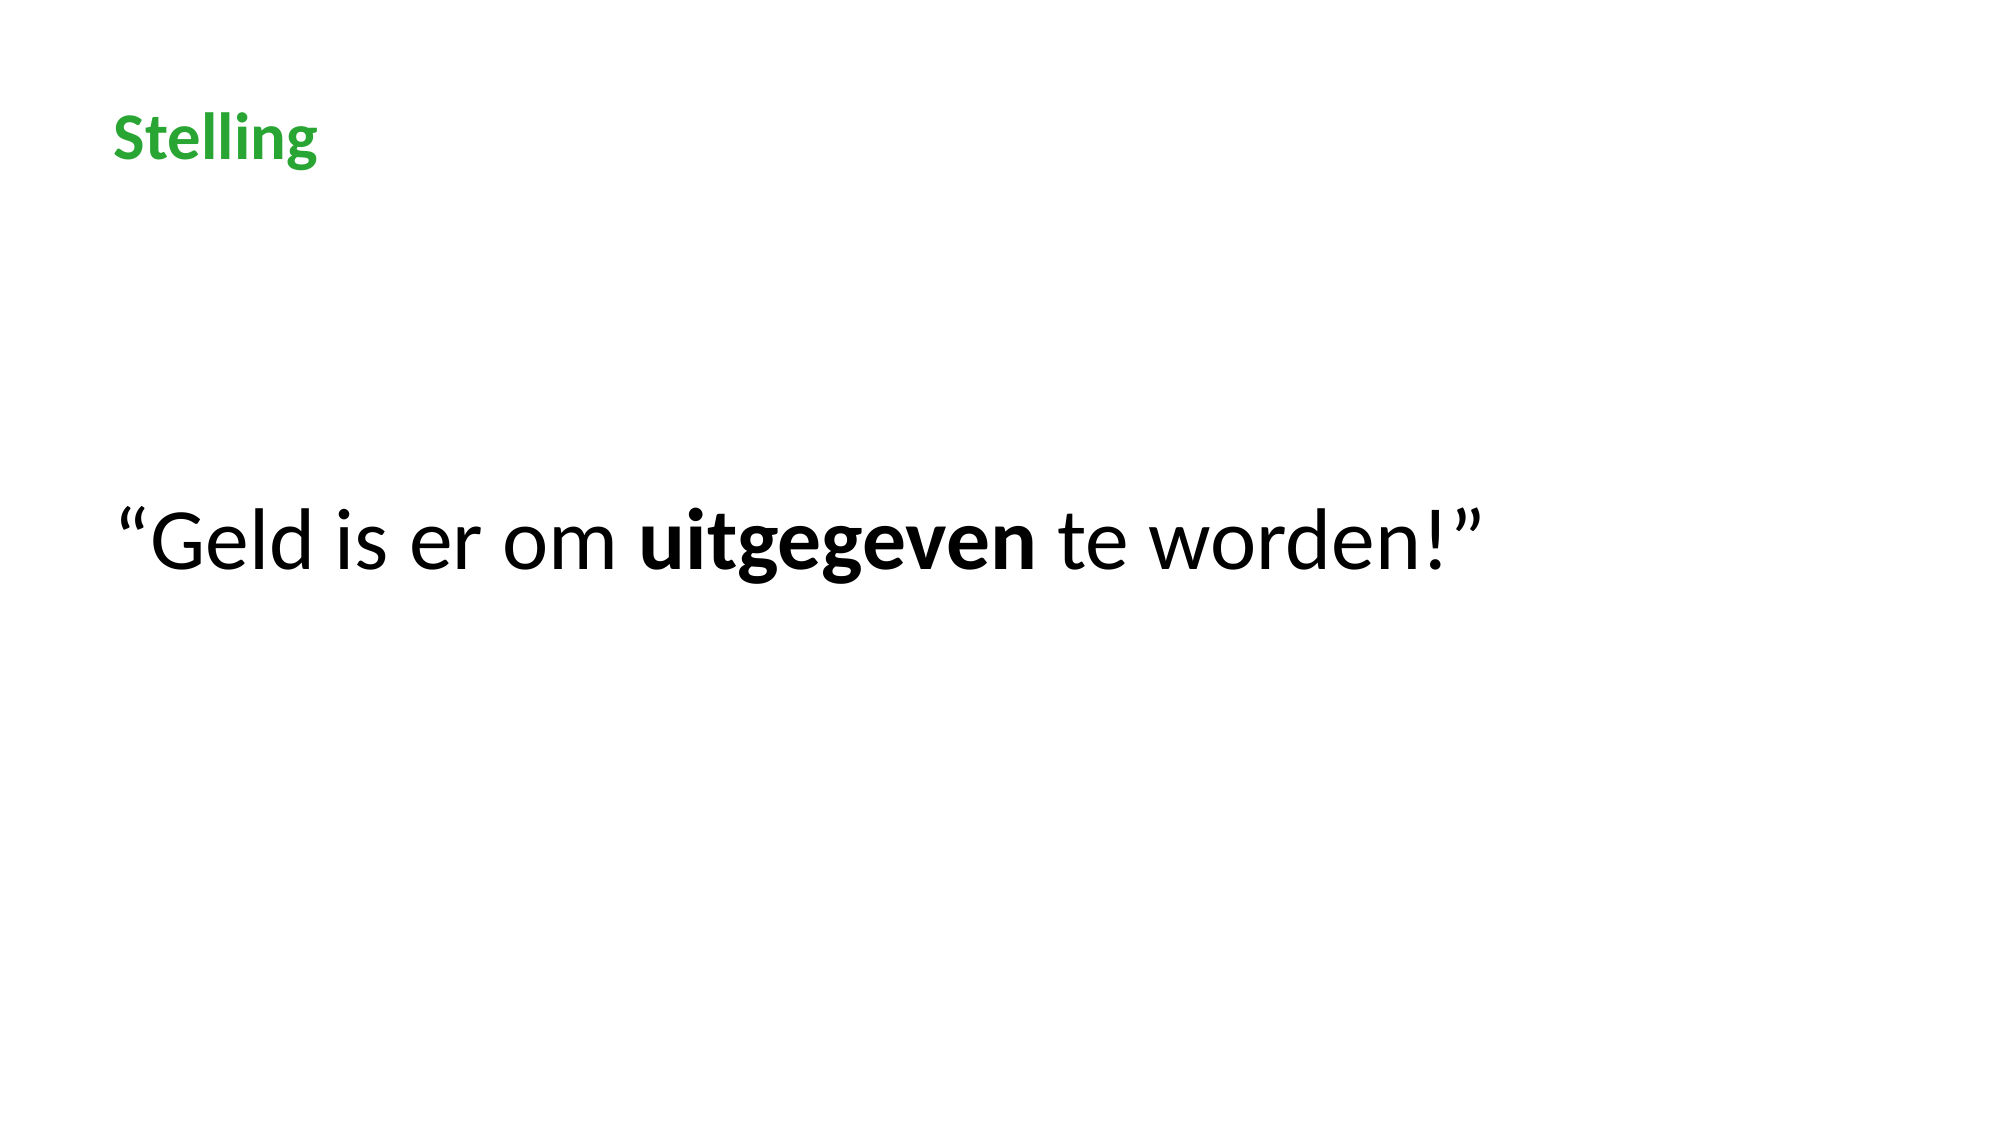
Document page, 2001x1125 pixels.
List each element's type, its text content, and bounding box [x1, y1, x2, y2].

text_box Stelling “Geld is er om uitgegeven te worden!” [114, 101, 1510, 951]
